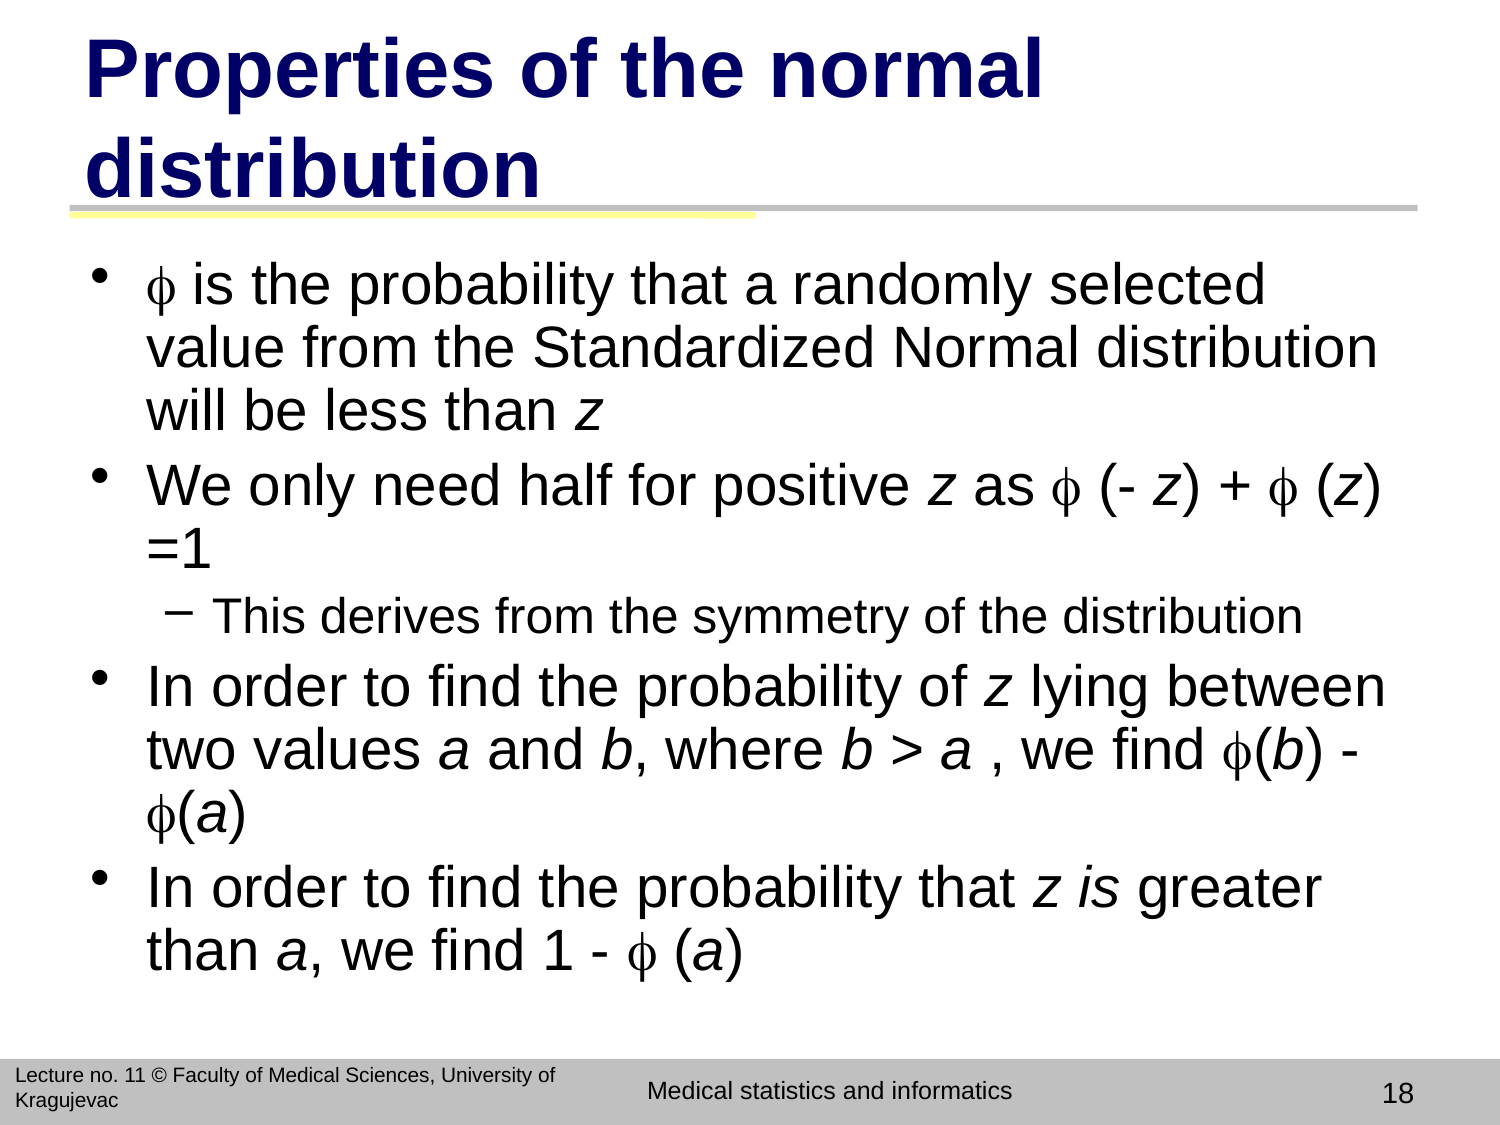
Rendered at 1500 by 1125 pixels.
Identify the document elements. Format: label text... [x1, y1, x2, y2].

title Properties of the normal distribution [69, 19, 1426, 208]
slide_number Lecture no. 11 © Faculty of Medical Sciences, University of Kragujevac [0, 1053, 612, 1108]
footer Medical statistics and informatics [512, 1066, 1149, 1125]
list  is the probability that a randomly selected value from the Standardized Normal distribution will be less than z We only need half for positive z as  (- z) +  (z) =1 This derives from the symmetry of the distribution In order to find the probability of z lying between two values a and b, where b > a , we find (b) - (a) In order to find the probability that z is greater than a, we find 1 -  (a) [74, 246, 1426, 1023]
slide_number 18 [1163, 1066, 1430, 1125]
